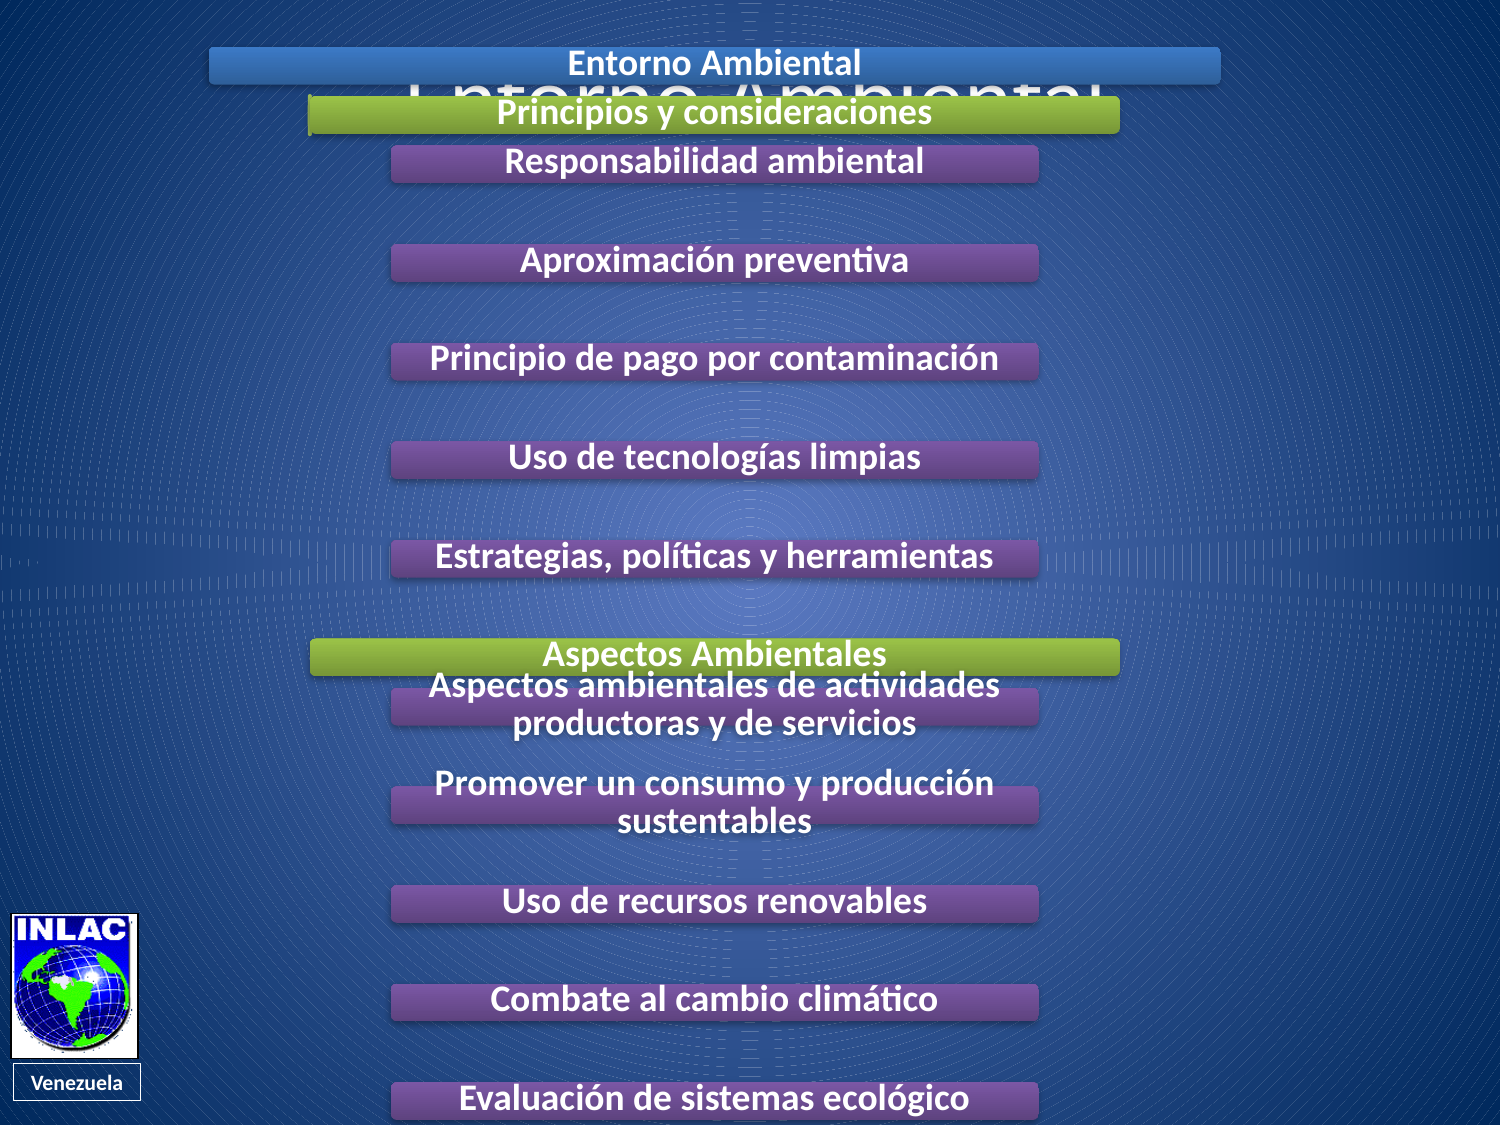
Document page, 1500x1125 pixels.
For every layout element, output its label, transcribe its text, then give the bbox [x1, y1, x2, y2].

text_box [11, 913, 141, 1101]
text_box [81, 46, 1348, 1125]
title Entorno Ambiental [70, 0, 1421, 188]
